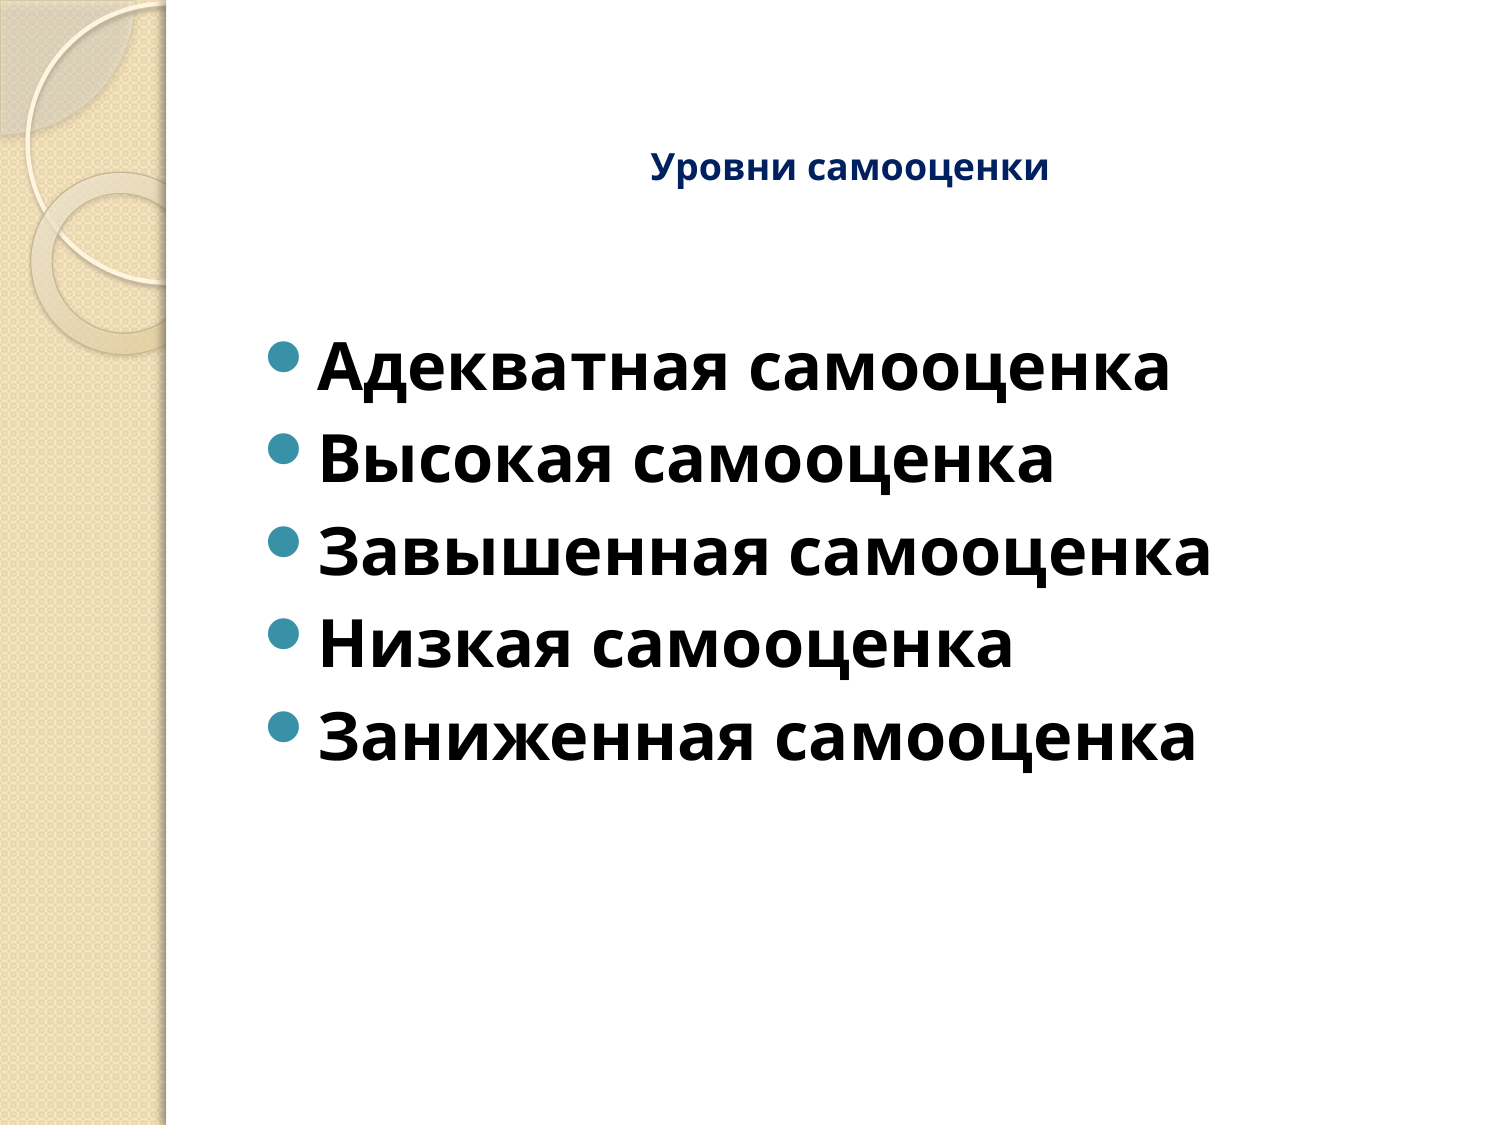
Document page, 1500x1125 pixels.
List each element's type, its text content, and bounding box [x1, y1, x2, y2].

title Уровни самооценки [235, 45, 1466, 233]
list Адекватная самооценка Высокая самооценка Завышенная самооценка Низкая самооценка Заниженная самооценка [235, 316, 1466, 1025]
